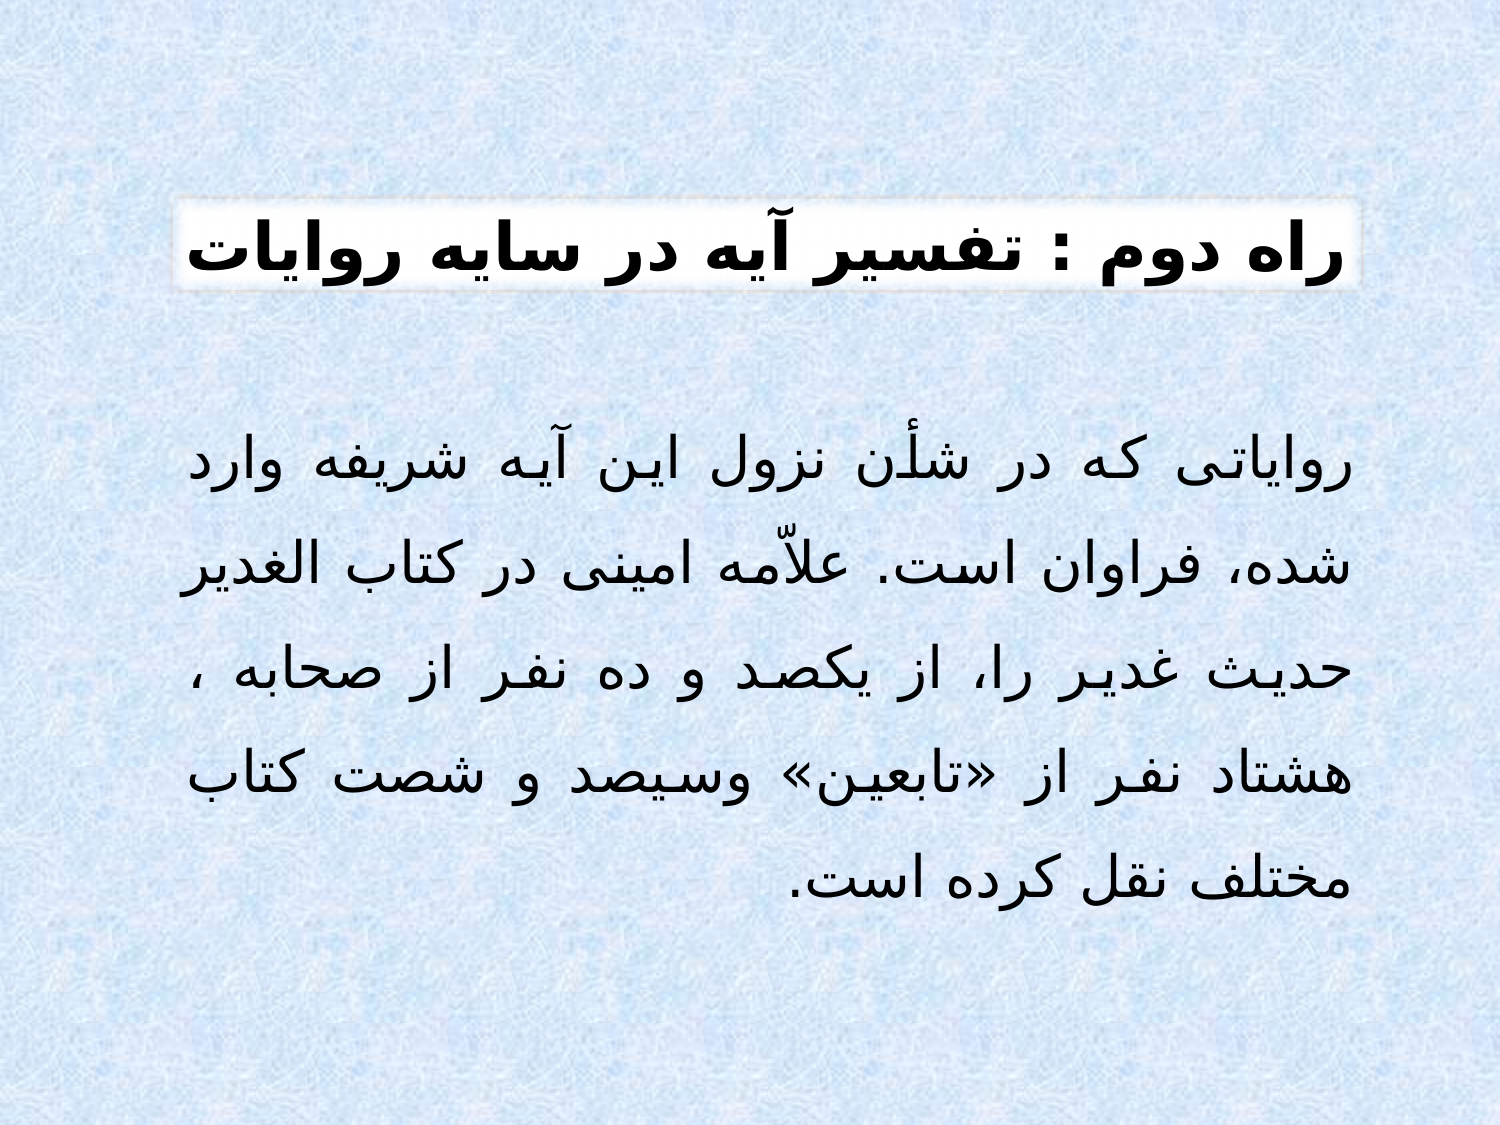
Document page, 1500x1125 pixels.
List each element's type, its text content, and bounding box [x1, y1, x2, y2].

text_box روایاتی که در شأن نزول این آیه شریفه وارد شده، فراوان است. علاّمه امینی در کتاب الغدیر حدیث غدیر را، از یکصد و ده نفر از صحابه ، هشتاد نفر از «تابعین» وسیصد و شصت کتاب مختلف نقل کرده است. [164, 377, 1369, 917]
text_box راه دوم : تفسير آيه در سايه روايات [186, 212, 1348, 277]
picture [0, 0, 1500, 1125]
